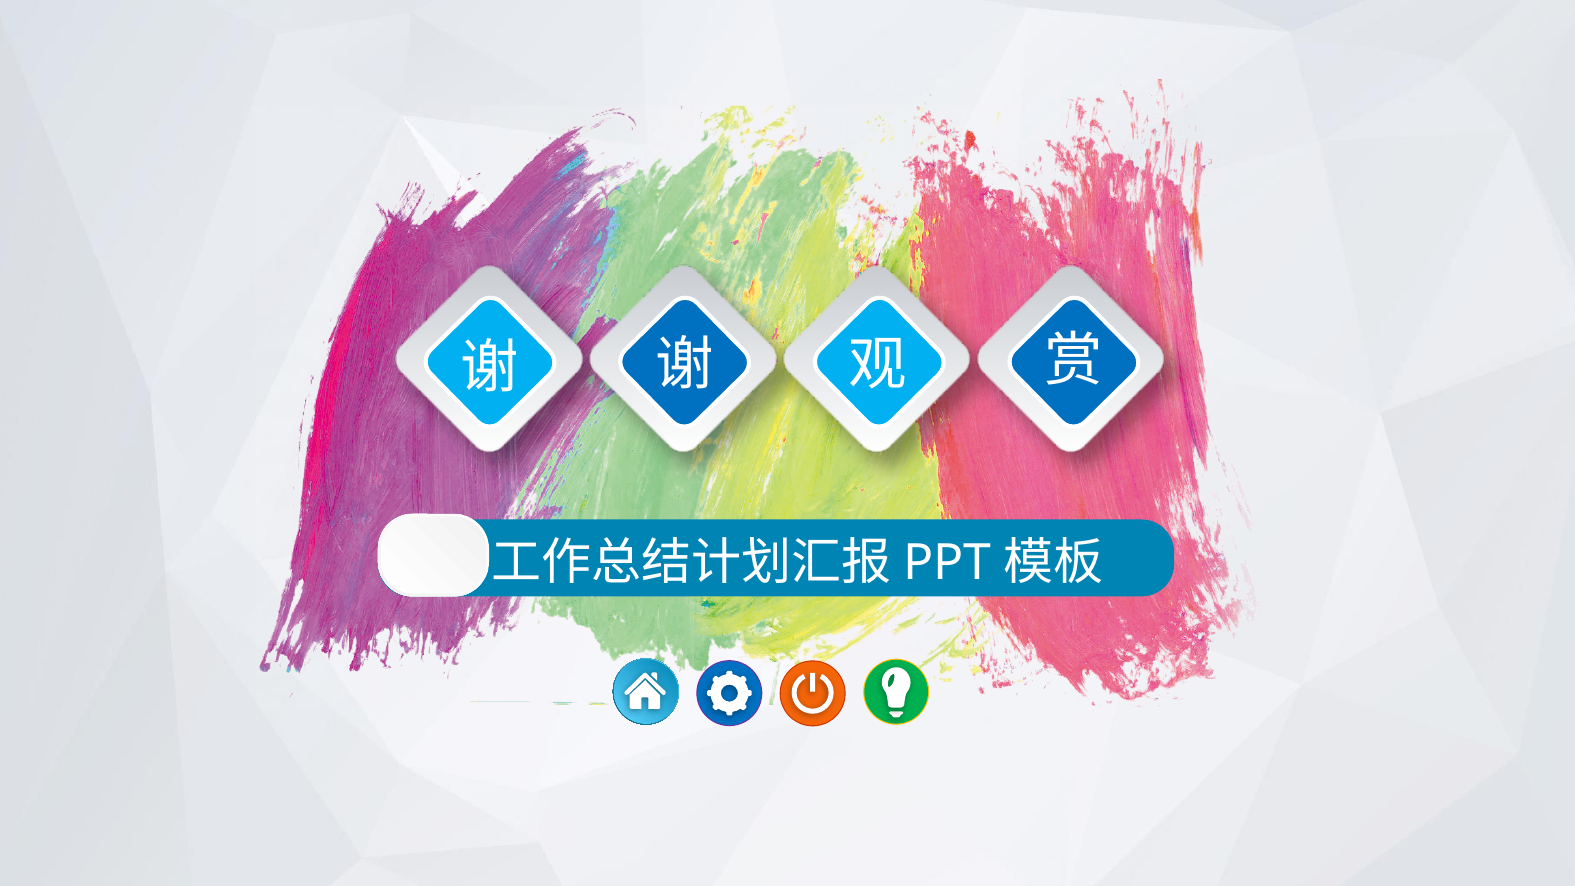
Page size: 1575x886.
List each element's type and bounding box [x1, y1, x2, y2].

text_box [779, 660, 846, 727]
text_box [696, 659, 763, 727]
text_box [612, 658, 680, 725]
text_box [761, 243, 953, 475]
text_box [862, 658, 930, 725]
text_box [567, 243, 759, 475]
text_box [955, 243, 1188, 475]
text_box [377, 513, 490, 597]
text_box [373, 243, 565, 475]
picture [0, 0, 1575, 886]
